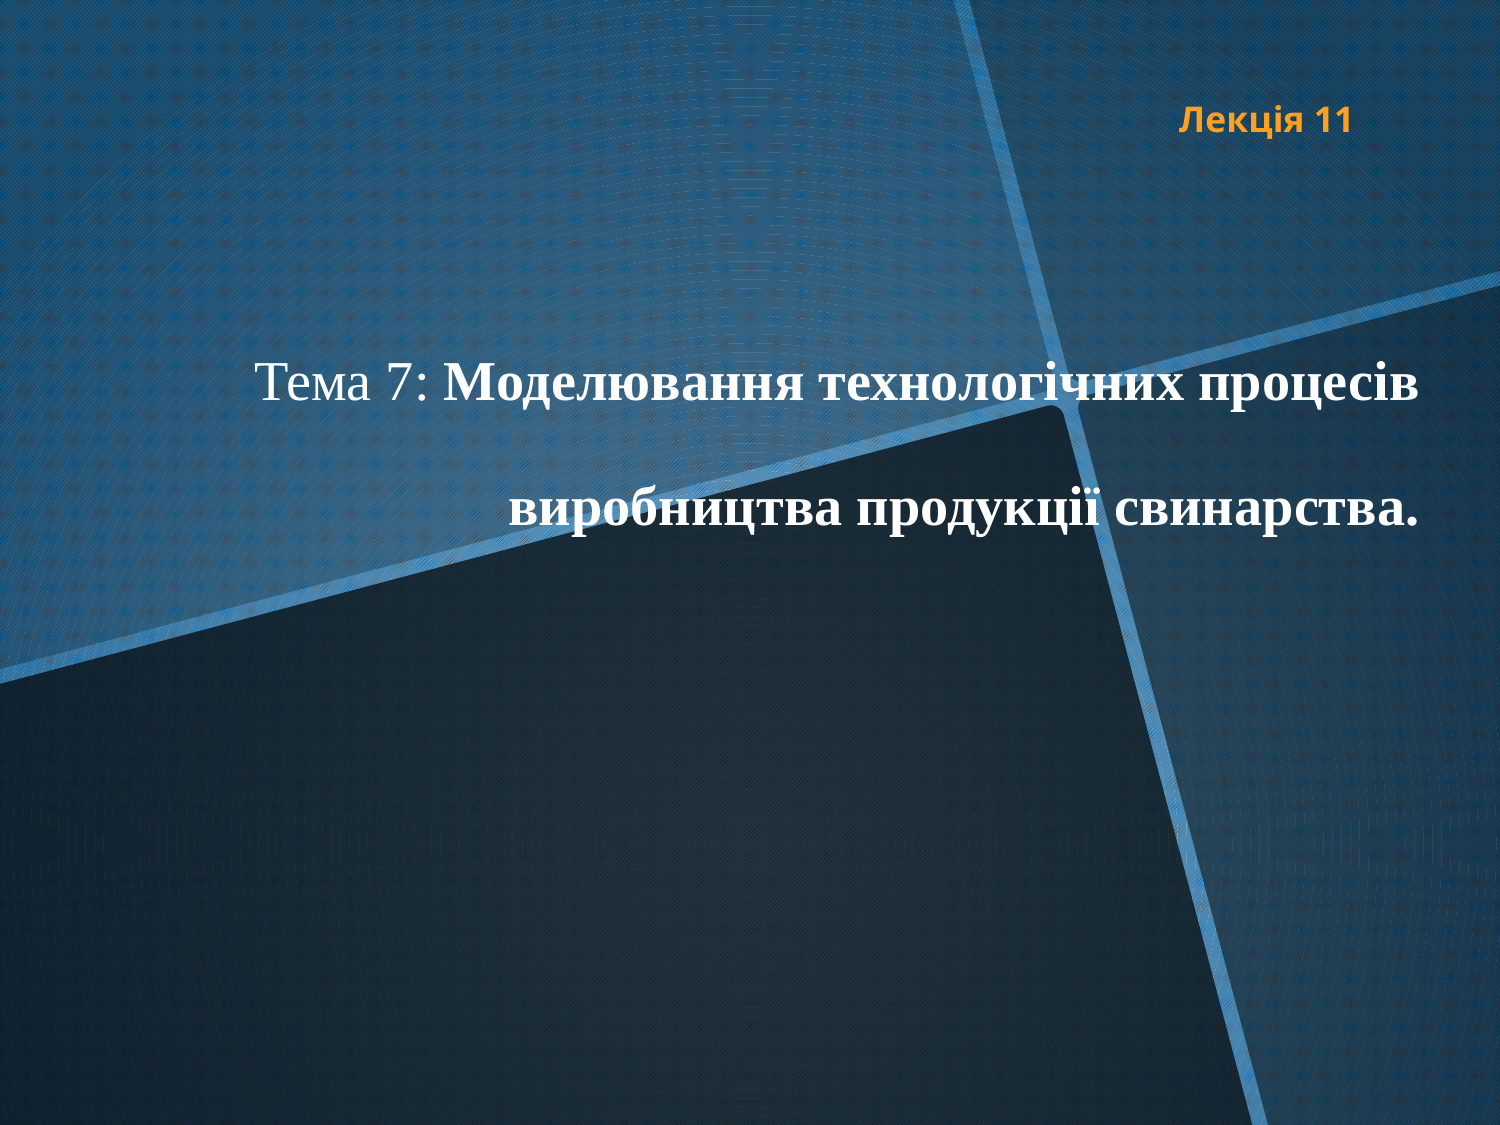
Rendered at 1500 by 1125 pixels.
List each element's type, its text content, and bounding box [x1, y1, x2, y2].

subtitle Лекція 11 [1163, 90, 1370, 174]
title Тема 7: Моделювання технологічних процесів виробництва продукції свинарства. [100, 278, 1436, 670]
